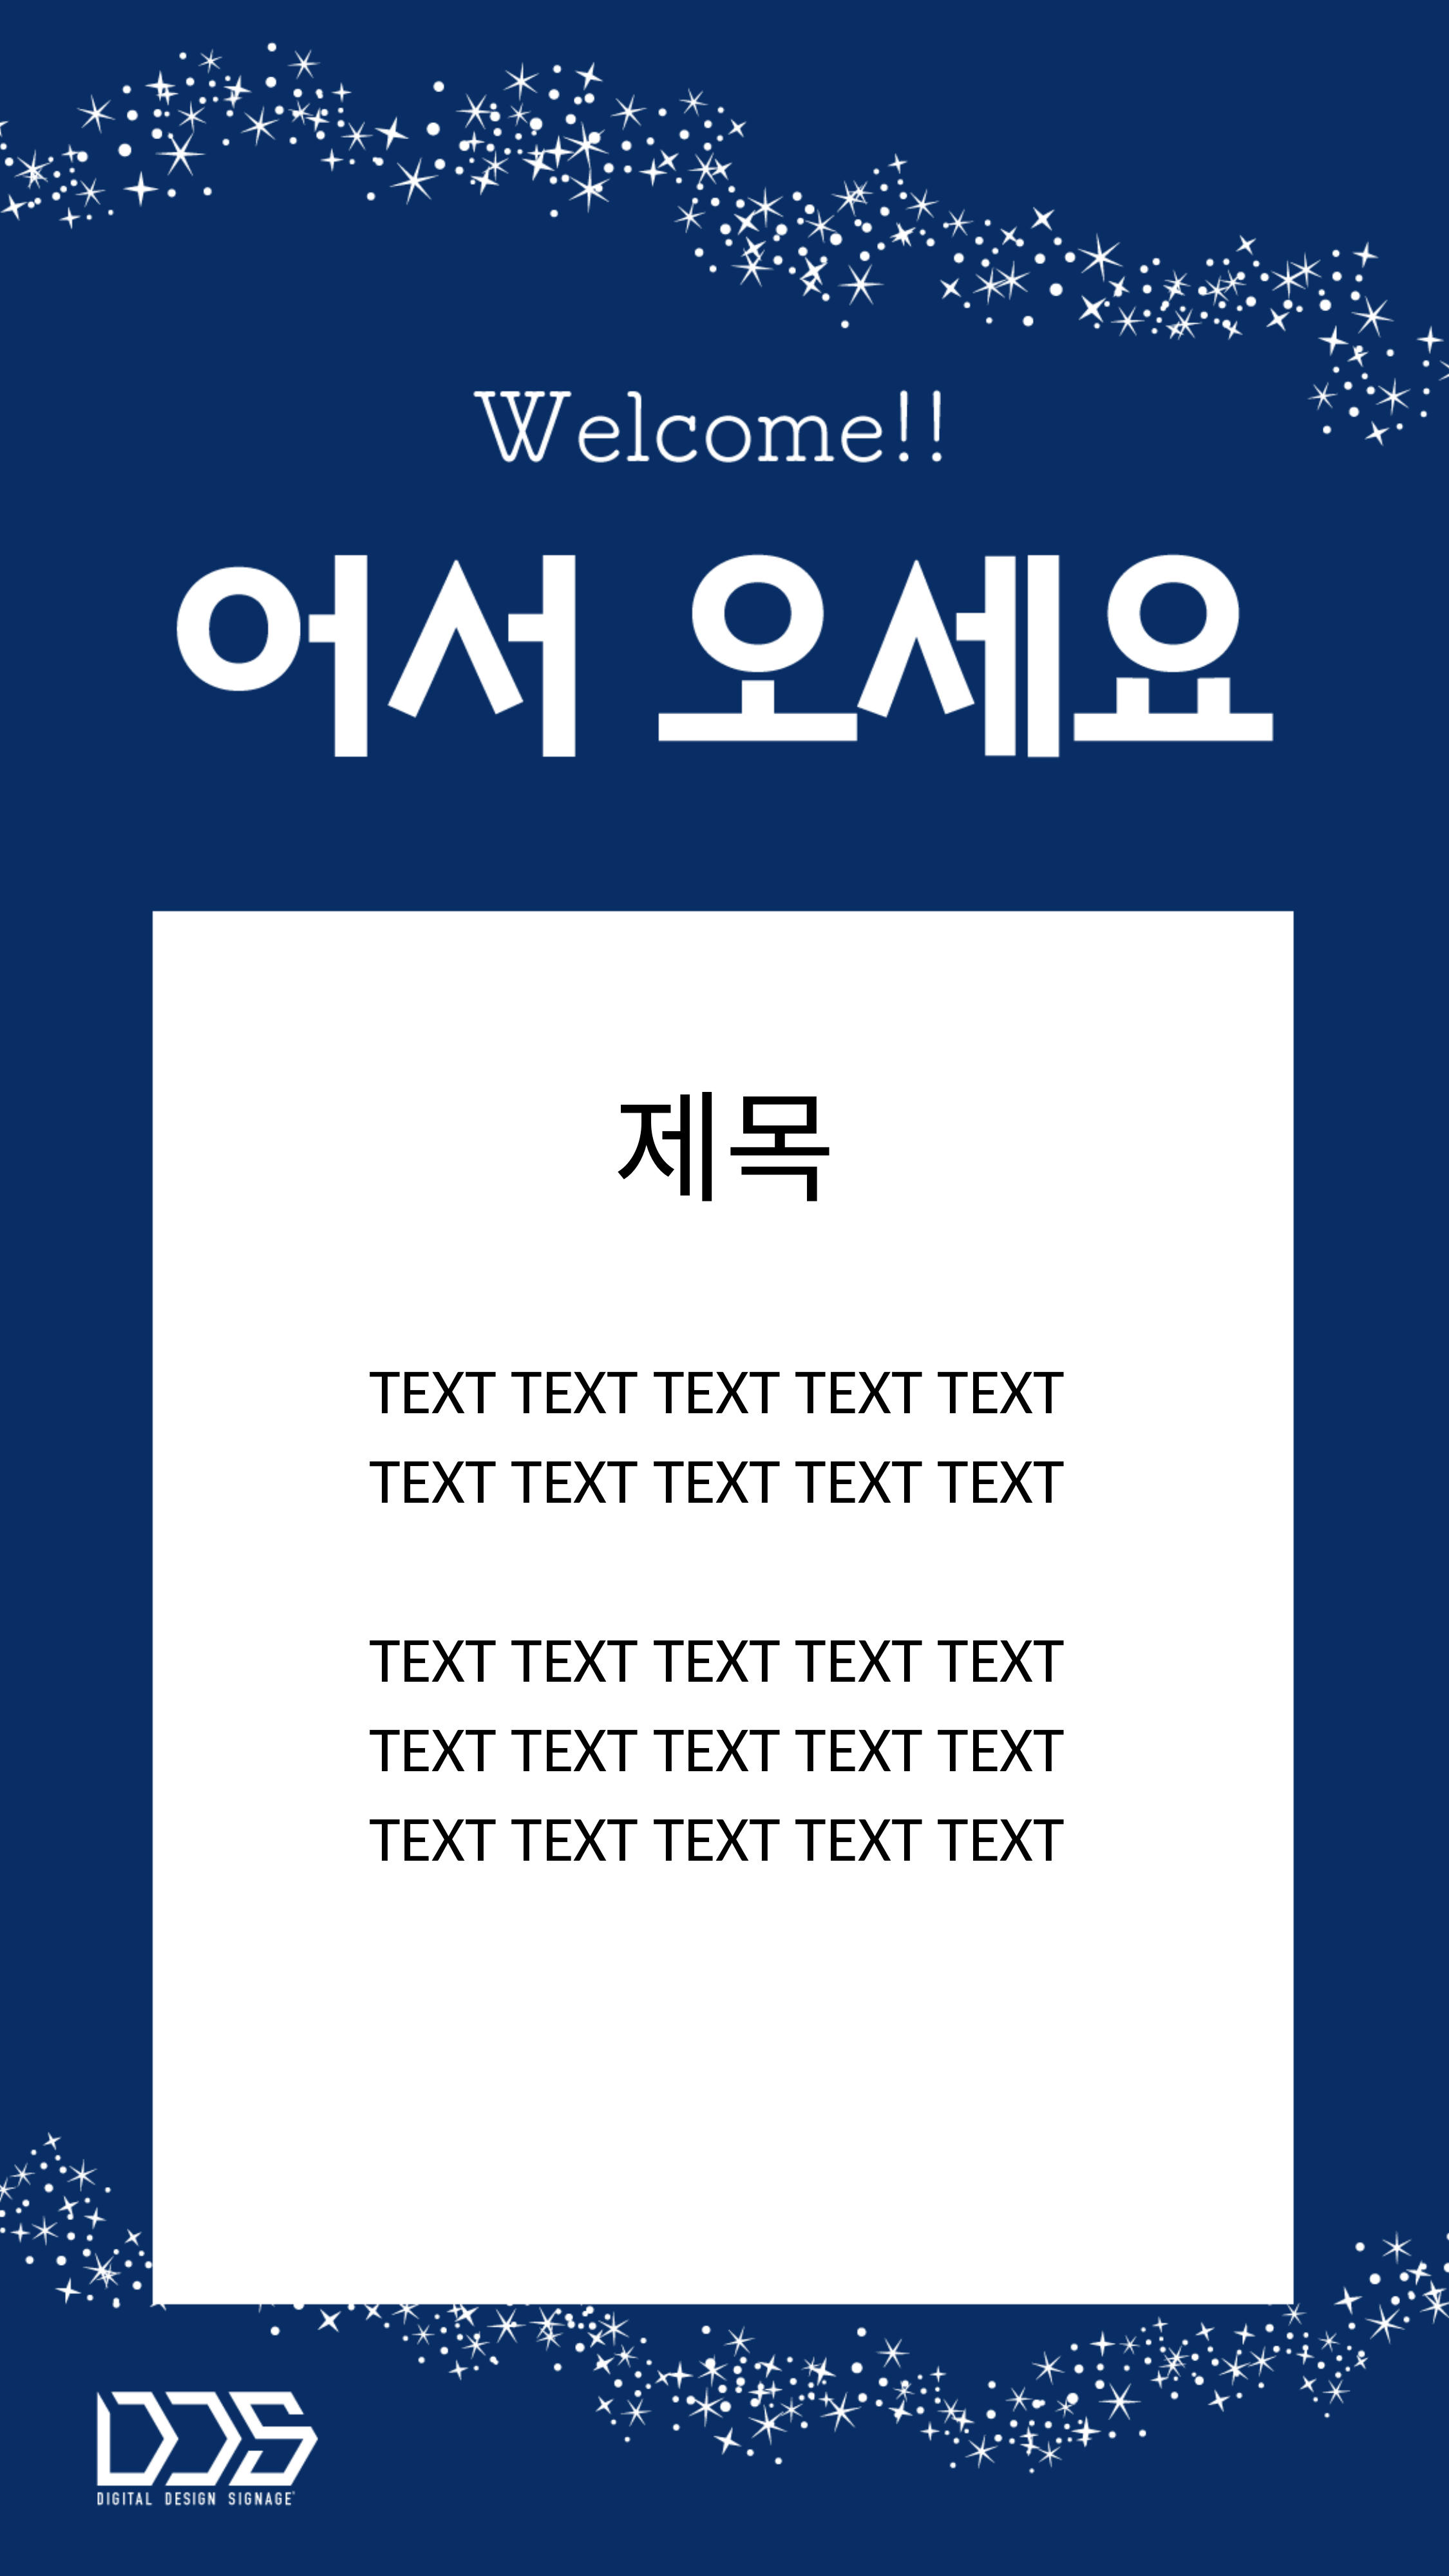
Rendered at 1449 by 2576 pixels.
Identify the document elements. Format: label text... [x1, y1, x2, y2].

picture [0, 0, 1449, 2576]
title 제목 [108, 1011, 1341, 1223]
subtitle TEXT TEXT TEXT TEXT TEXT TEXT TEXT TEXT TEXT TEXT TEXT TEXT TEXT TEXT TEXT TEXT TEXT TEXT TEXT TEXT TEXT TEXT TEXT TEXT TEXT [181, 1353, 1268, 1975]
